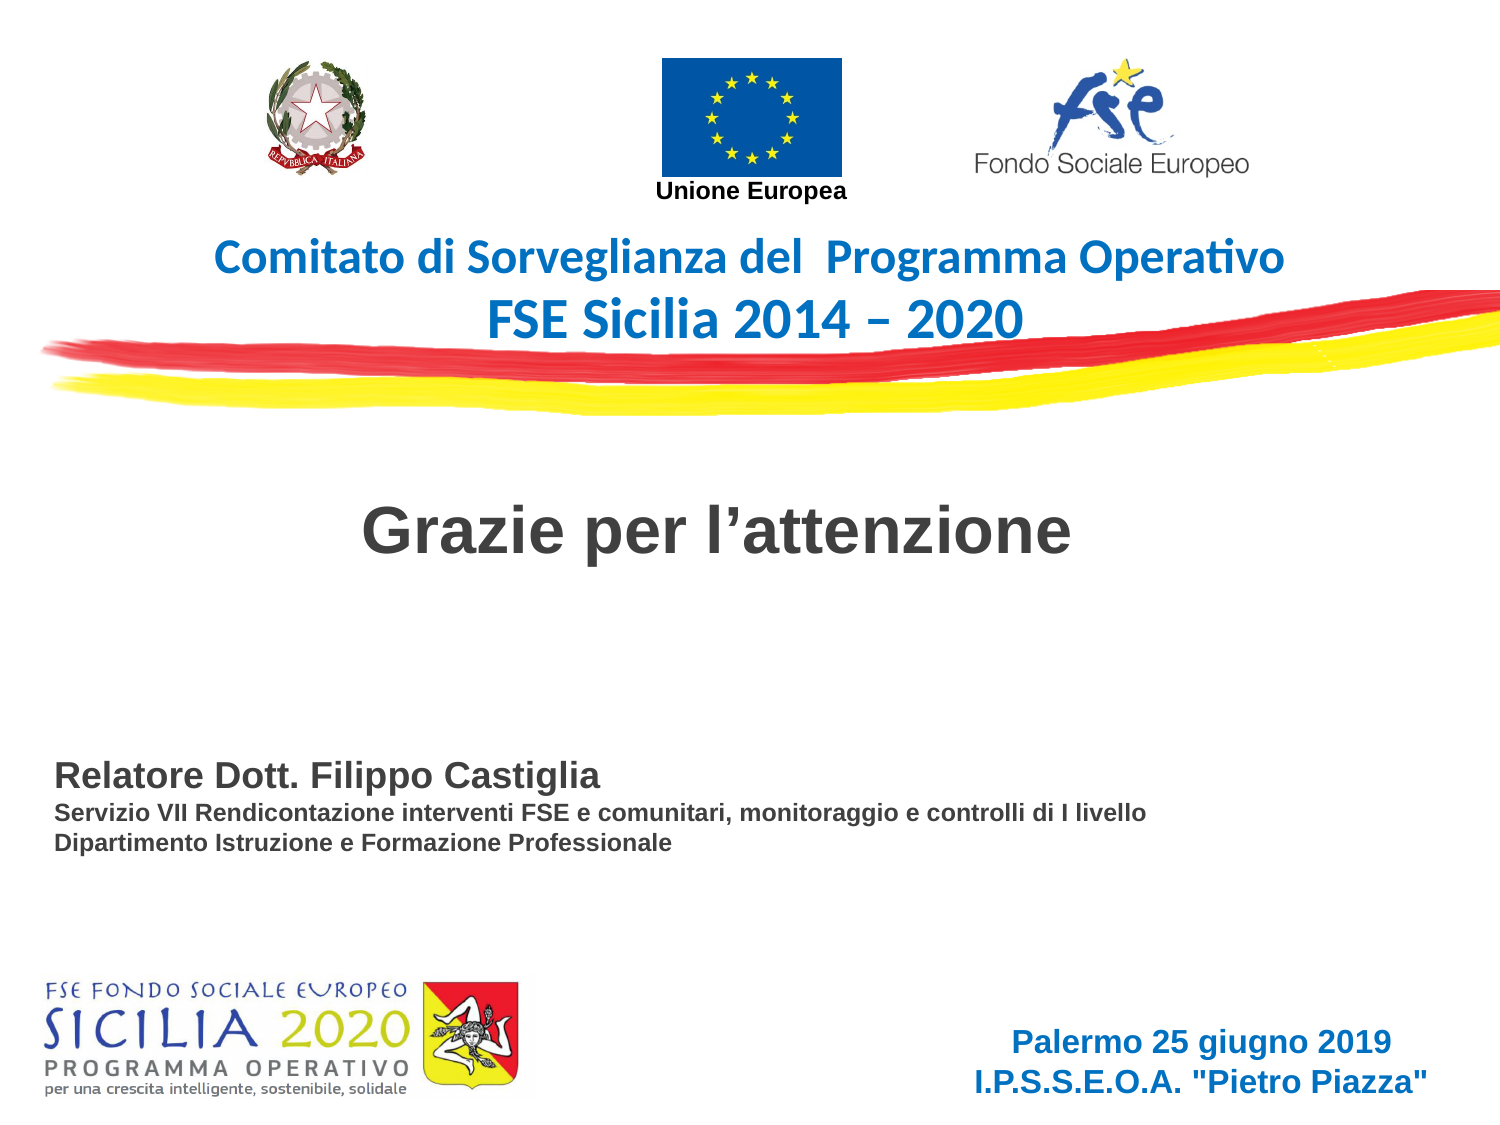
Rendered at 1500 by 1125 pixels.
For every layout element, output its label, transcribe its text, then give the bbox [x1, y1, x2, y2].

picture [0, 290, 1500, 421]
text_box Palermo 25 giugno 2019 I.P.S.S.E.O.A. "Pietro Piazza" [933, 1012, 1471, 1108]
text_box Relatore Dott. Filippo Castiglia Servizio VII Rendicontazione interventi FSE e comunitari, monitoraggio e controlli di I livello Dipartimento Istruzione e Formazione Professionale [39, 744, 1221, 864]
text_box Comitato di Sorveglianza del Programma Operativo FSE Sicilia 2014 – 2020 [41, 160, 1471, 289]
picture [229, 54, 1261, 231]
text_box Grazie per l’attenzione [265, 479, 1187, 635]
picture [39, 973, 536, 1099]
